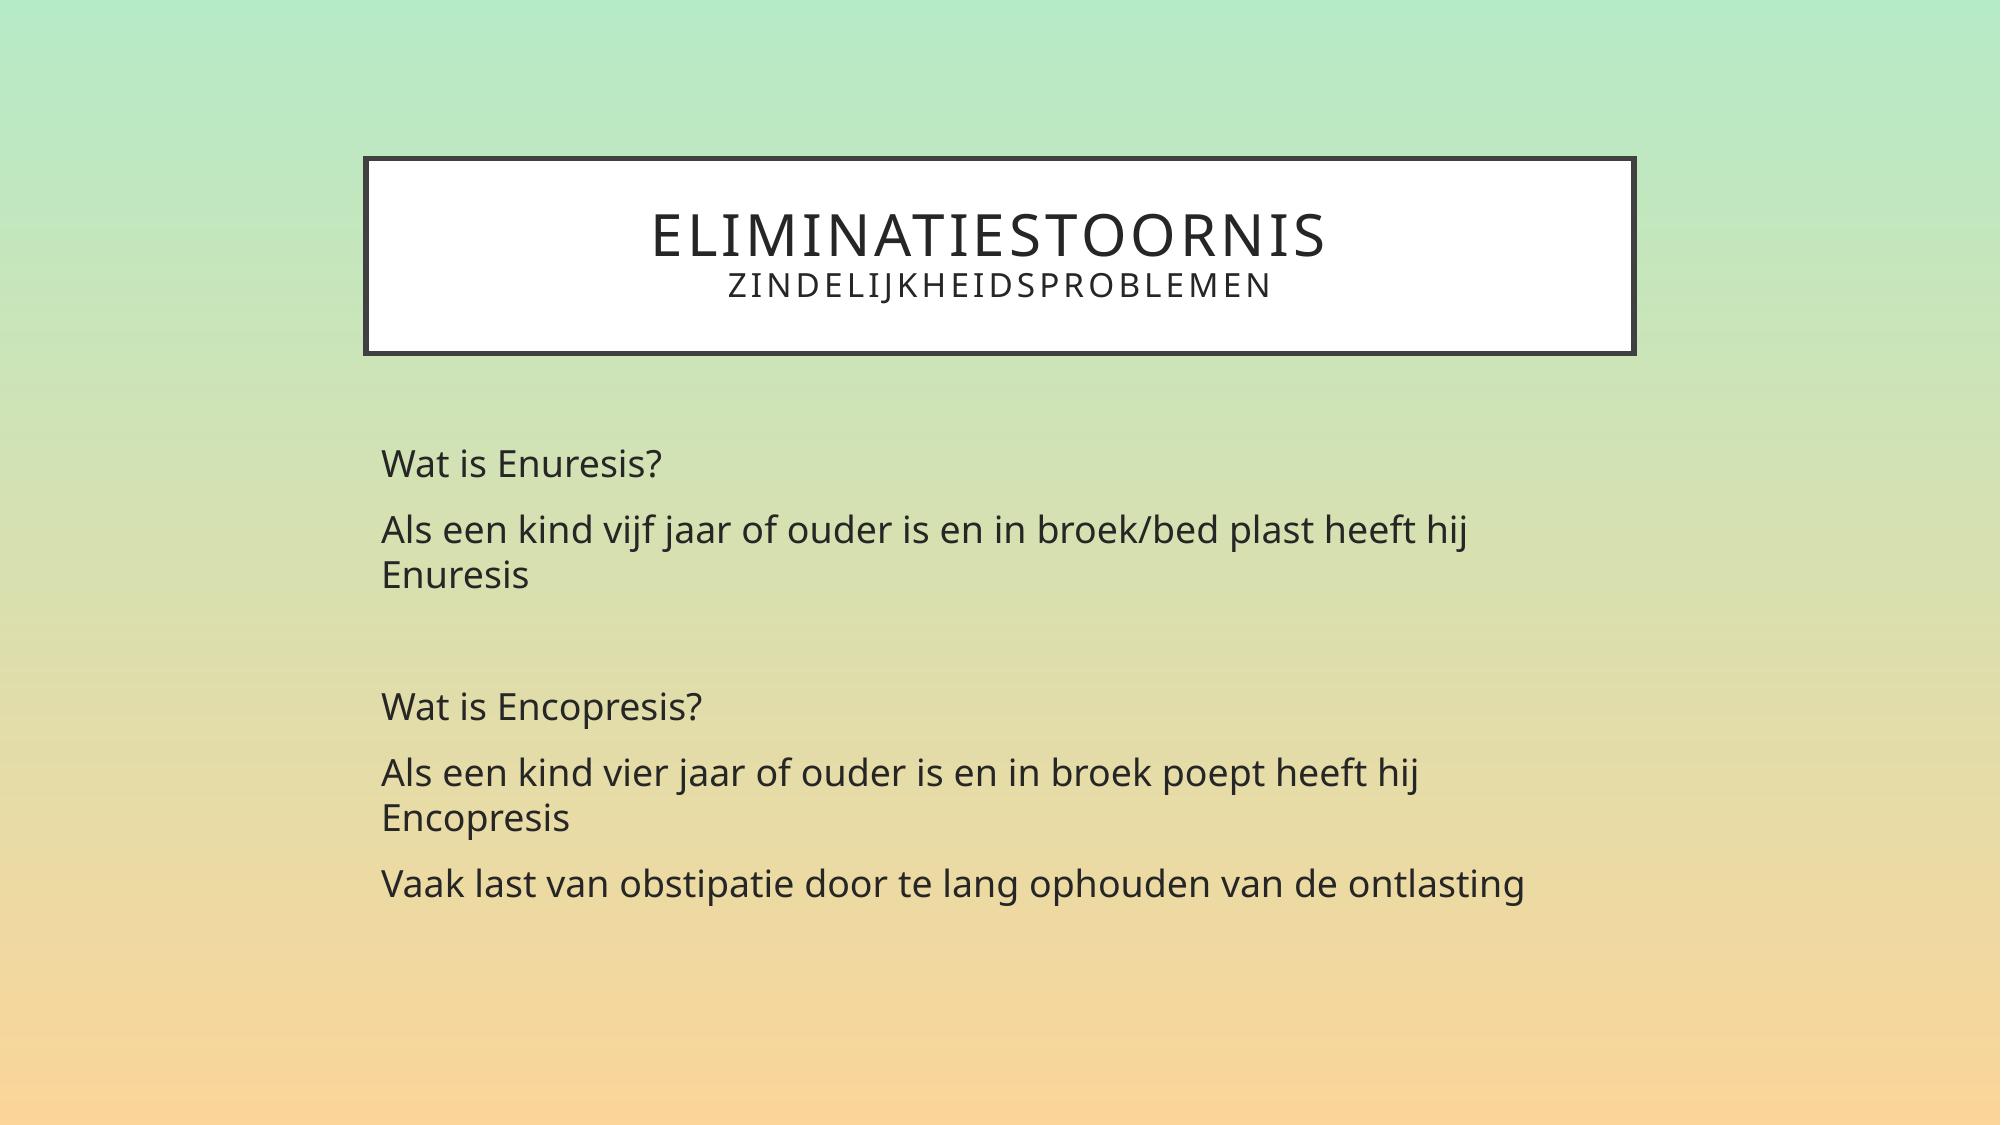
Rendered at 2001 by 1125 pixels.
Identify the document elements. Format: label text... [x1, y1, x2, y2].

title Eliminatiestoornis Zindelijkheidsproblemen [363, 156, 1637, 356]
list Wat is Enuresis? Als een kind vijf jaar of ouder is en in broek/bed plast heeft hij Enuresis Wat is Encopresis? Als een kind vier jaar of ouder is en in broek poept heeft hij Encopresis Vaak last van obstipatie door te lang ophouden van de ontlasting [366, 432, 1634, 1106]
